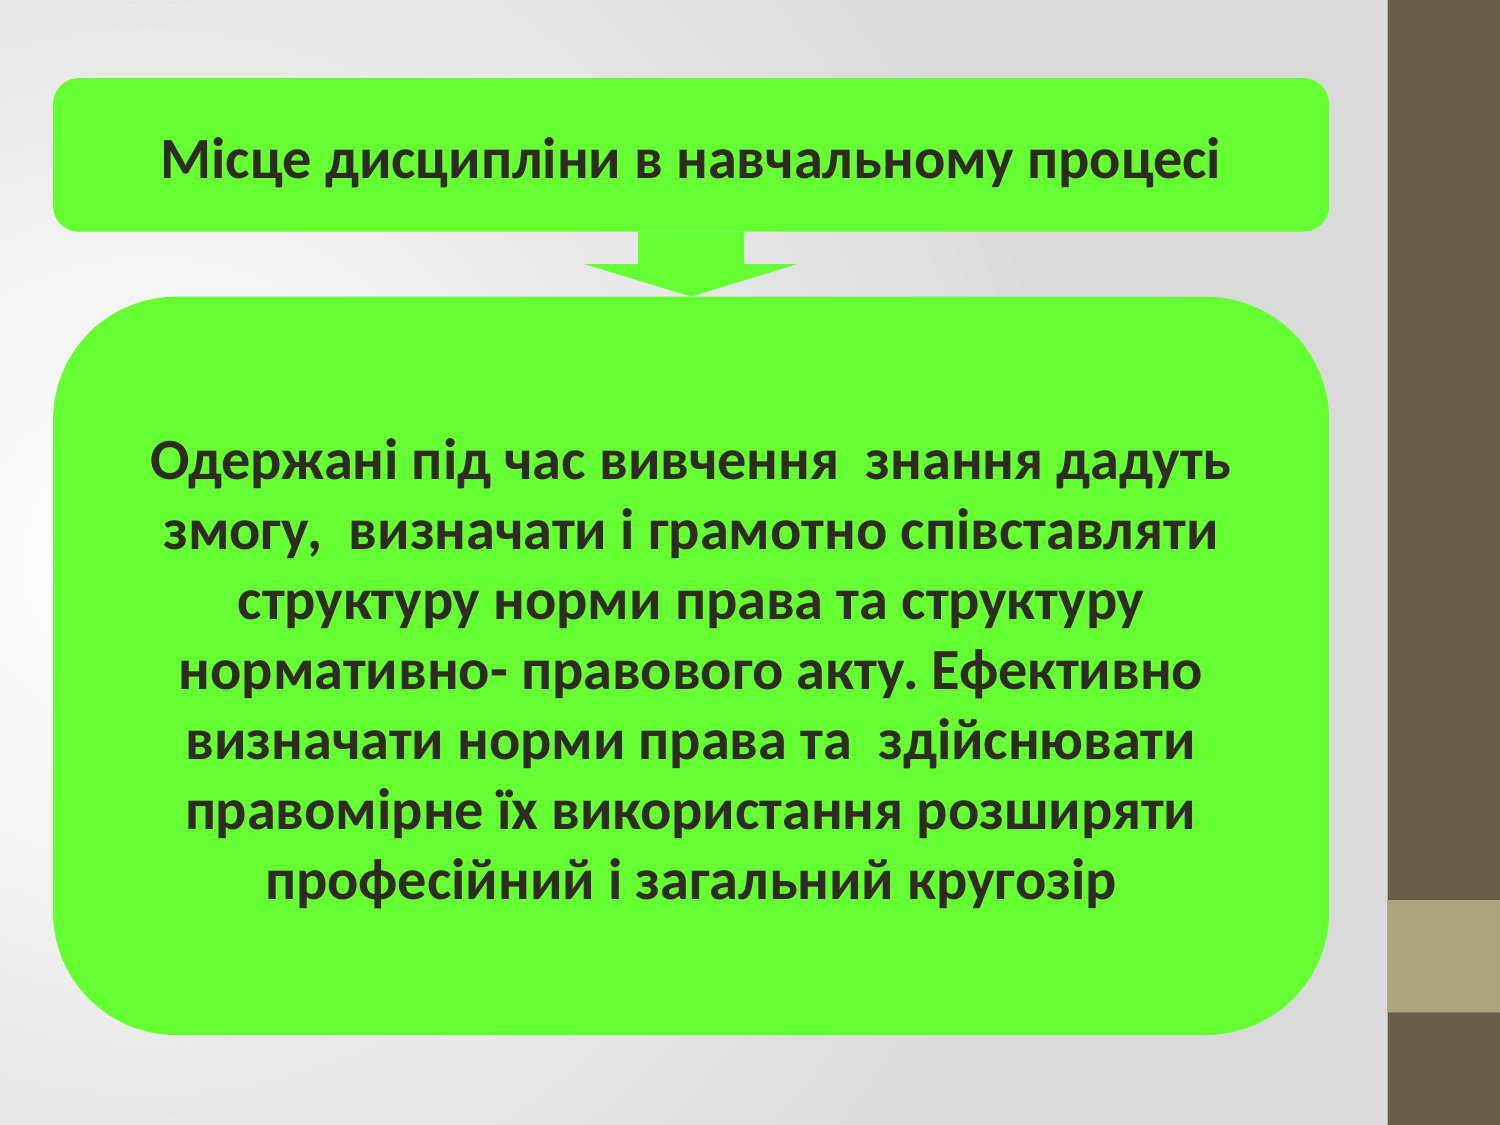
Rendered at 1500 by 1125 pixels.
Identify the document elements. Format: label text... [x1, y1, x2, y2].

text_box [582, 229, 800, 299]
text_box Місце дисципліни в навчальному процесі [52, 77, 1331, 233]
text_box Одержані під час вивчення знання дадуть змогу, визначати і грамотно співставляти структуру норми права та структуру нормативно- правового акту. Ефективно визначати норми права та здійснювати правомірне їх використання розширяти професійний і загальний кругозір [51, 295, 1331, 1037]
